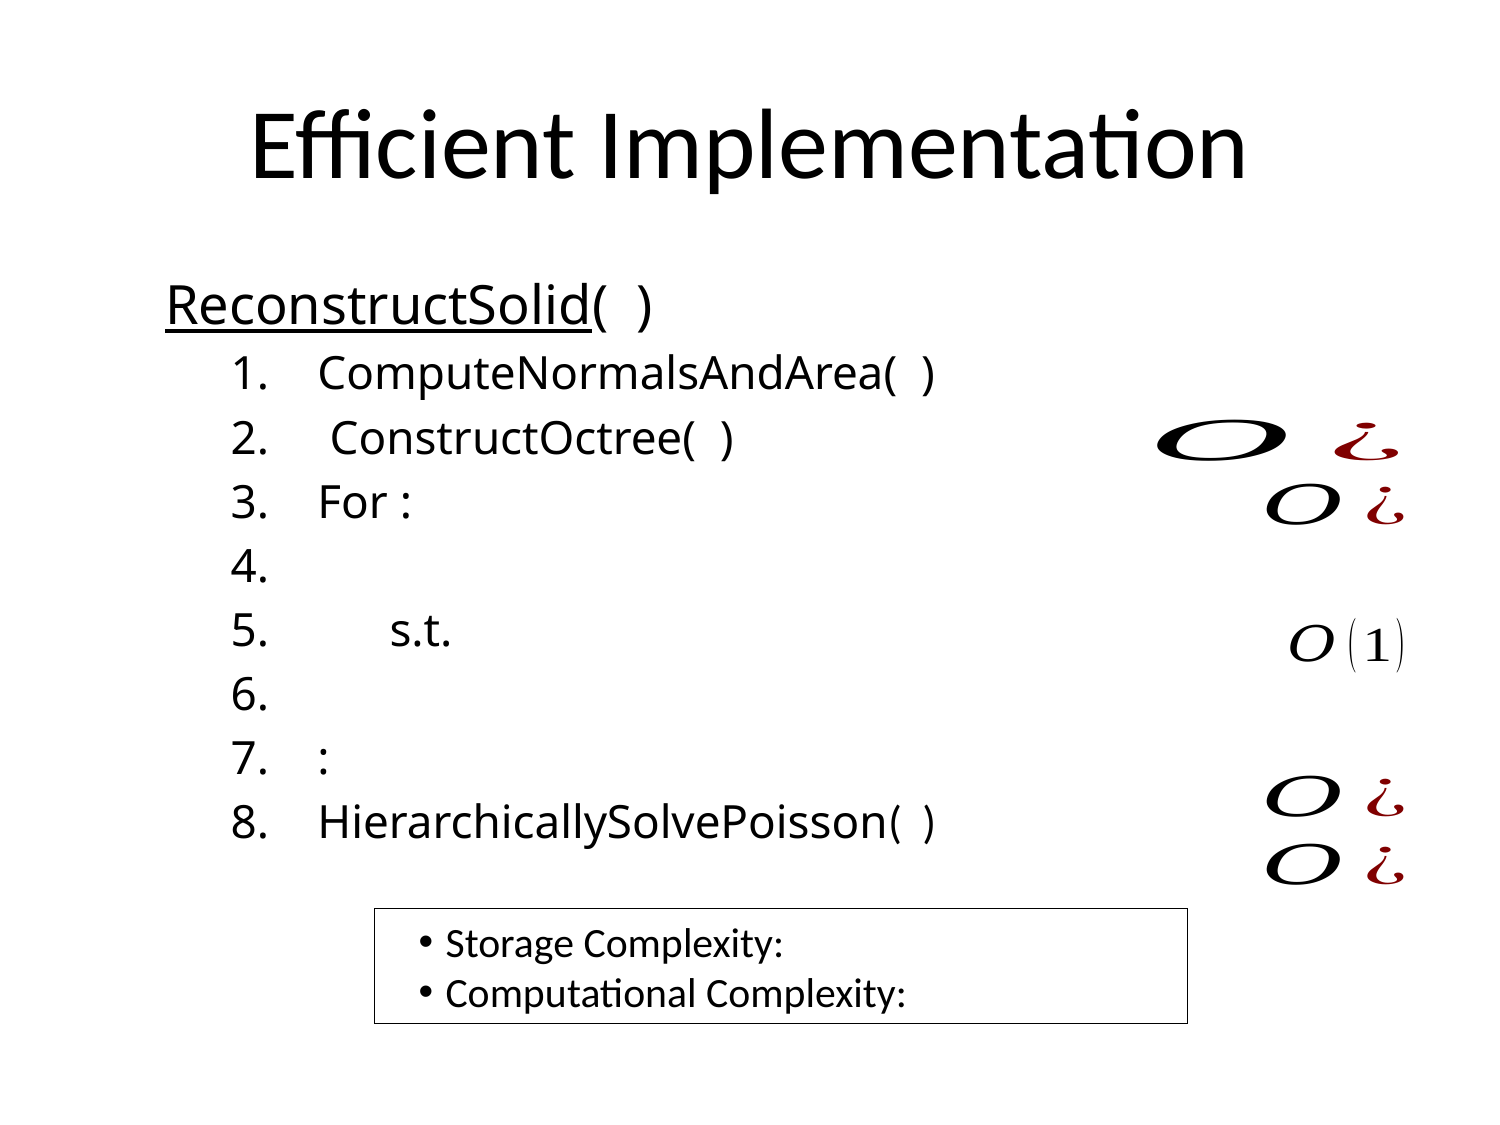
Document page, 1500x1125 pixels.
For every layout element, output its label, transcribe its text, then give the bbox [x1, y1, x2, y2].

title Efficient Implementation [75, 45, 1425, 233]
